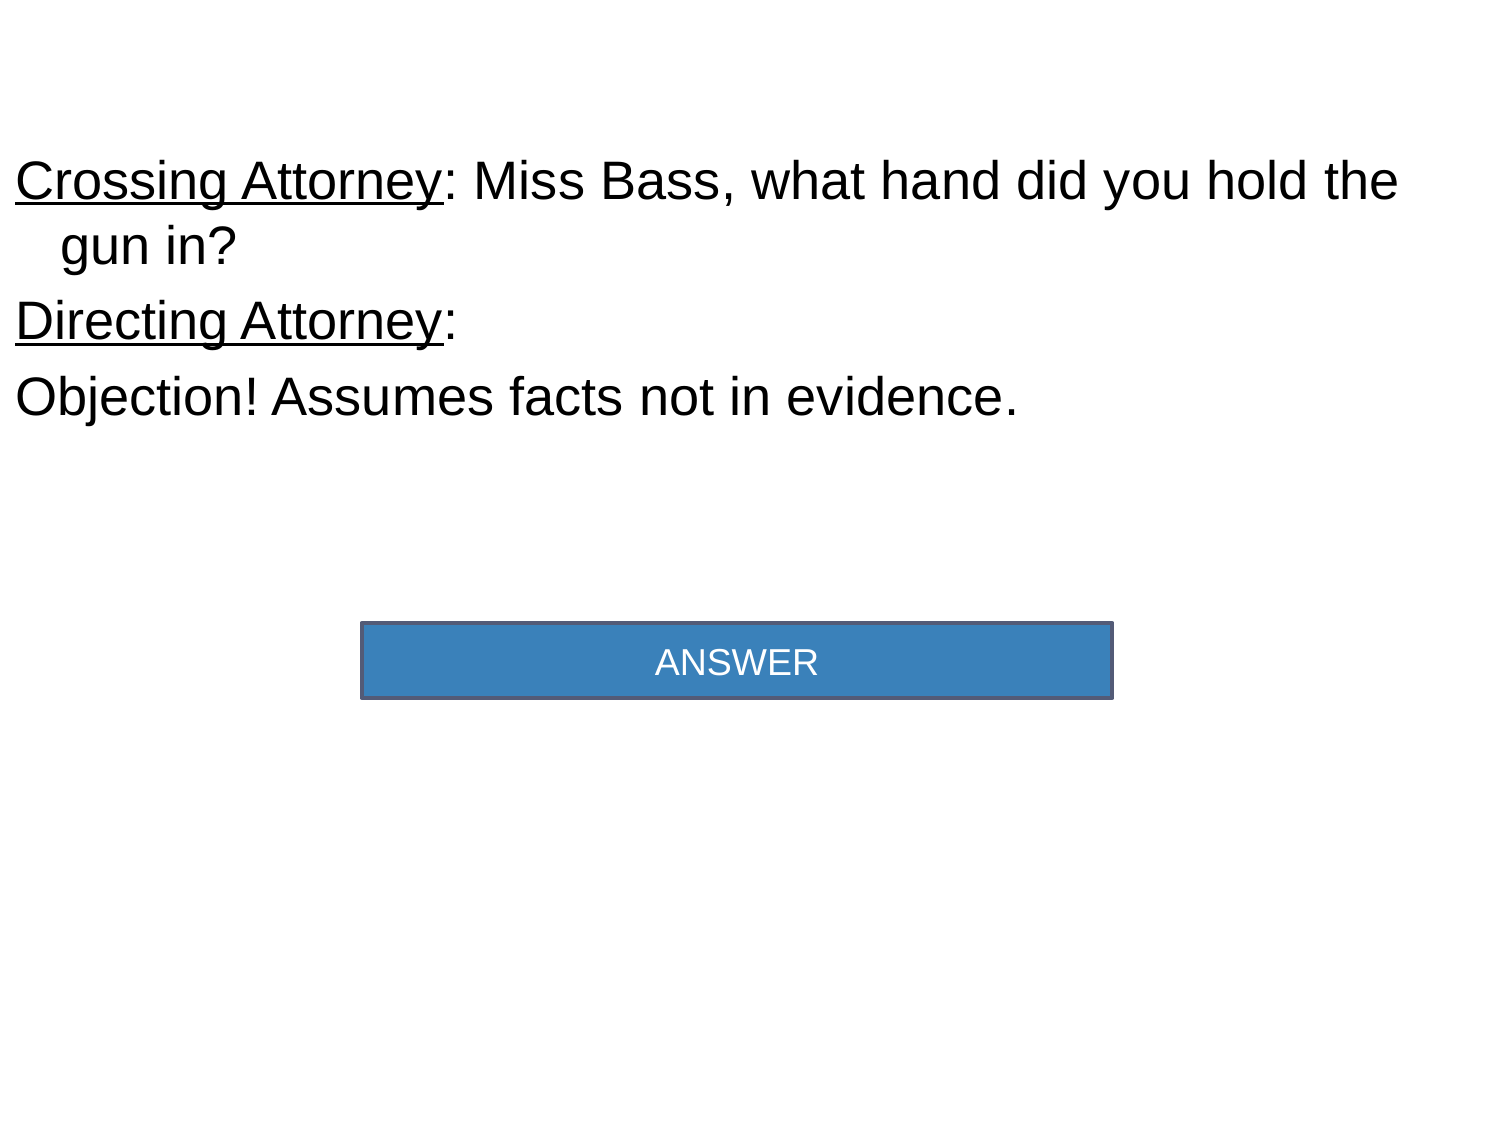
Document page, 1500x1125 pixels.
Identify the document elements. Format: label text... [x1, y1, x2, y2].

text_box ANSWER [361, 623, 1113, 699]
list Crossing Attorney: Miss Bass, what hand did you hold the gun in? Directing Attorney: Objection! Assumes facts not in evidence. [0, 137, 1500, 1038]
